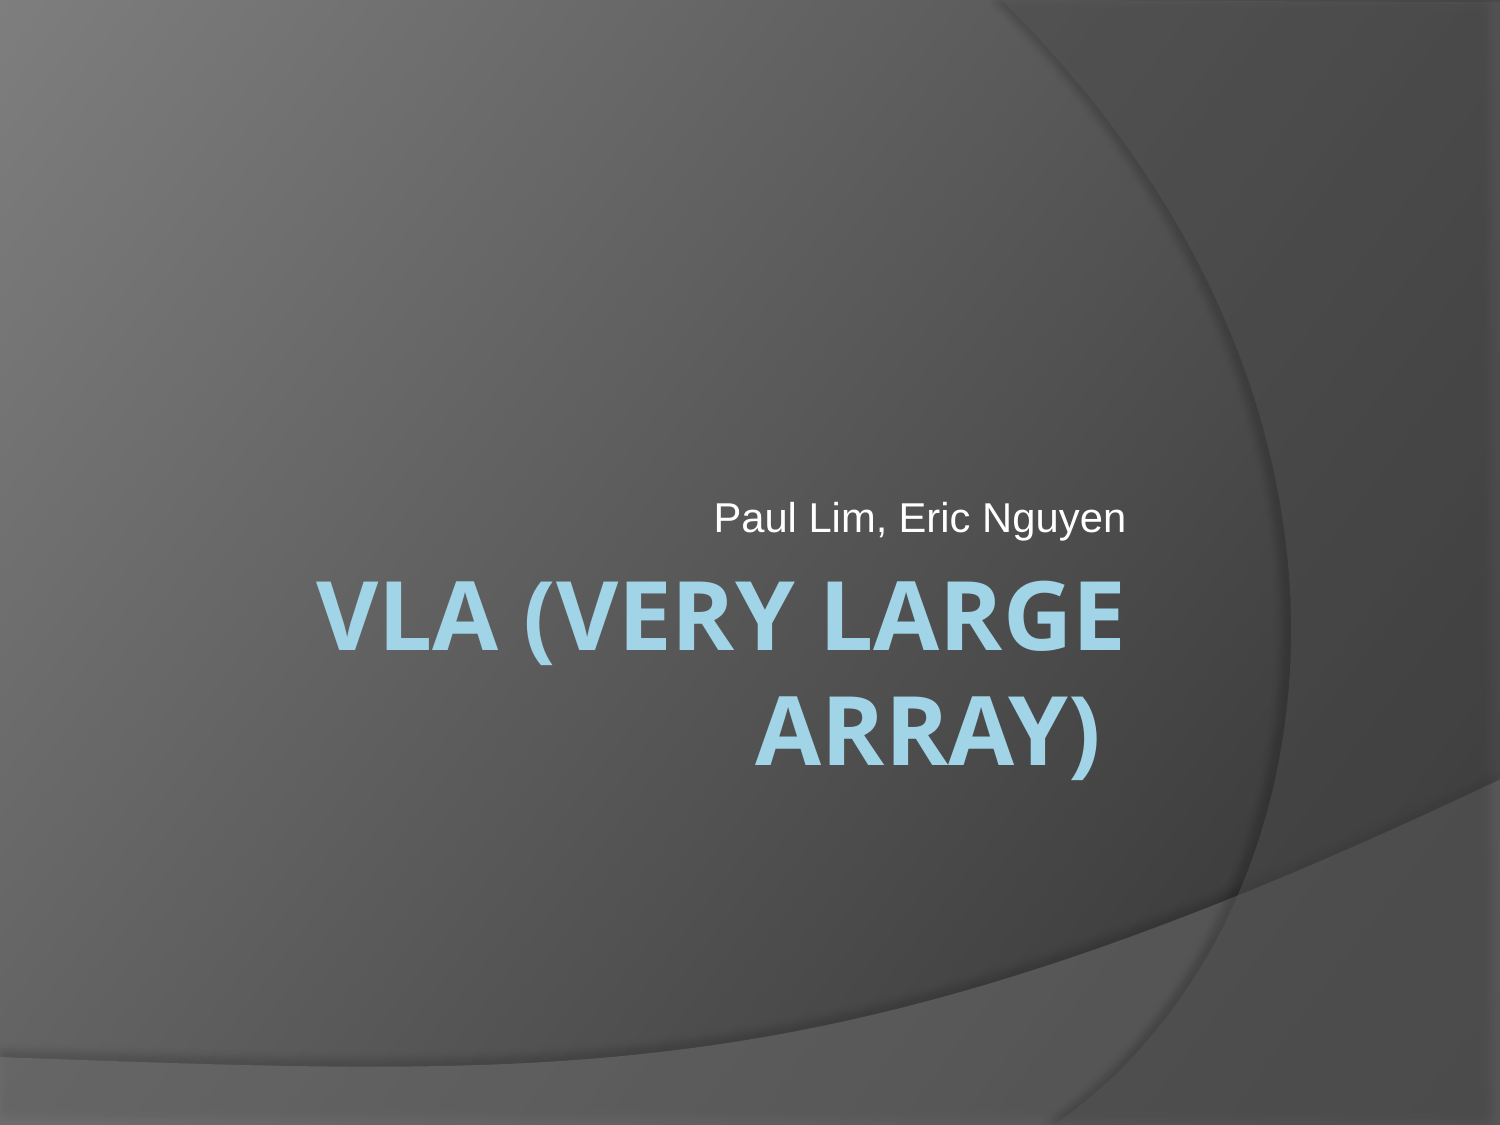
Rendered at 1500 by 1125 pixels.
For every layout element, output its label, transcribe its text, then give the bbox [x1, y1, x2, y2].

title VLA (Very Large Array) [70, 547, 1134, 925]
subtitle Paul Lim, Eric Nguyen [71, 253, 1134, 541]
